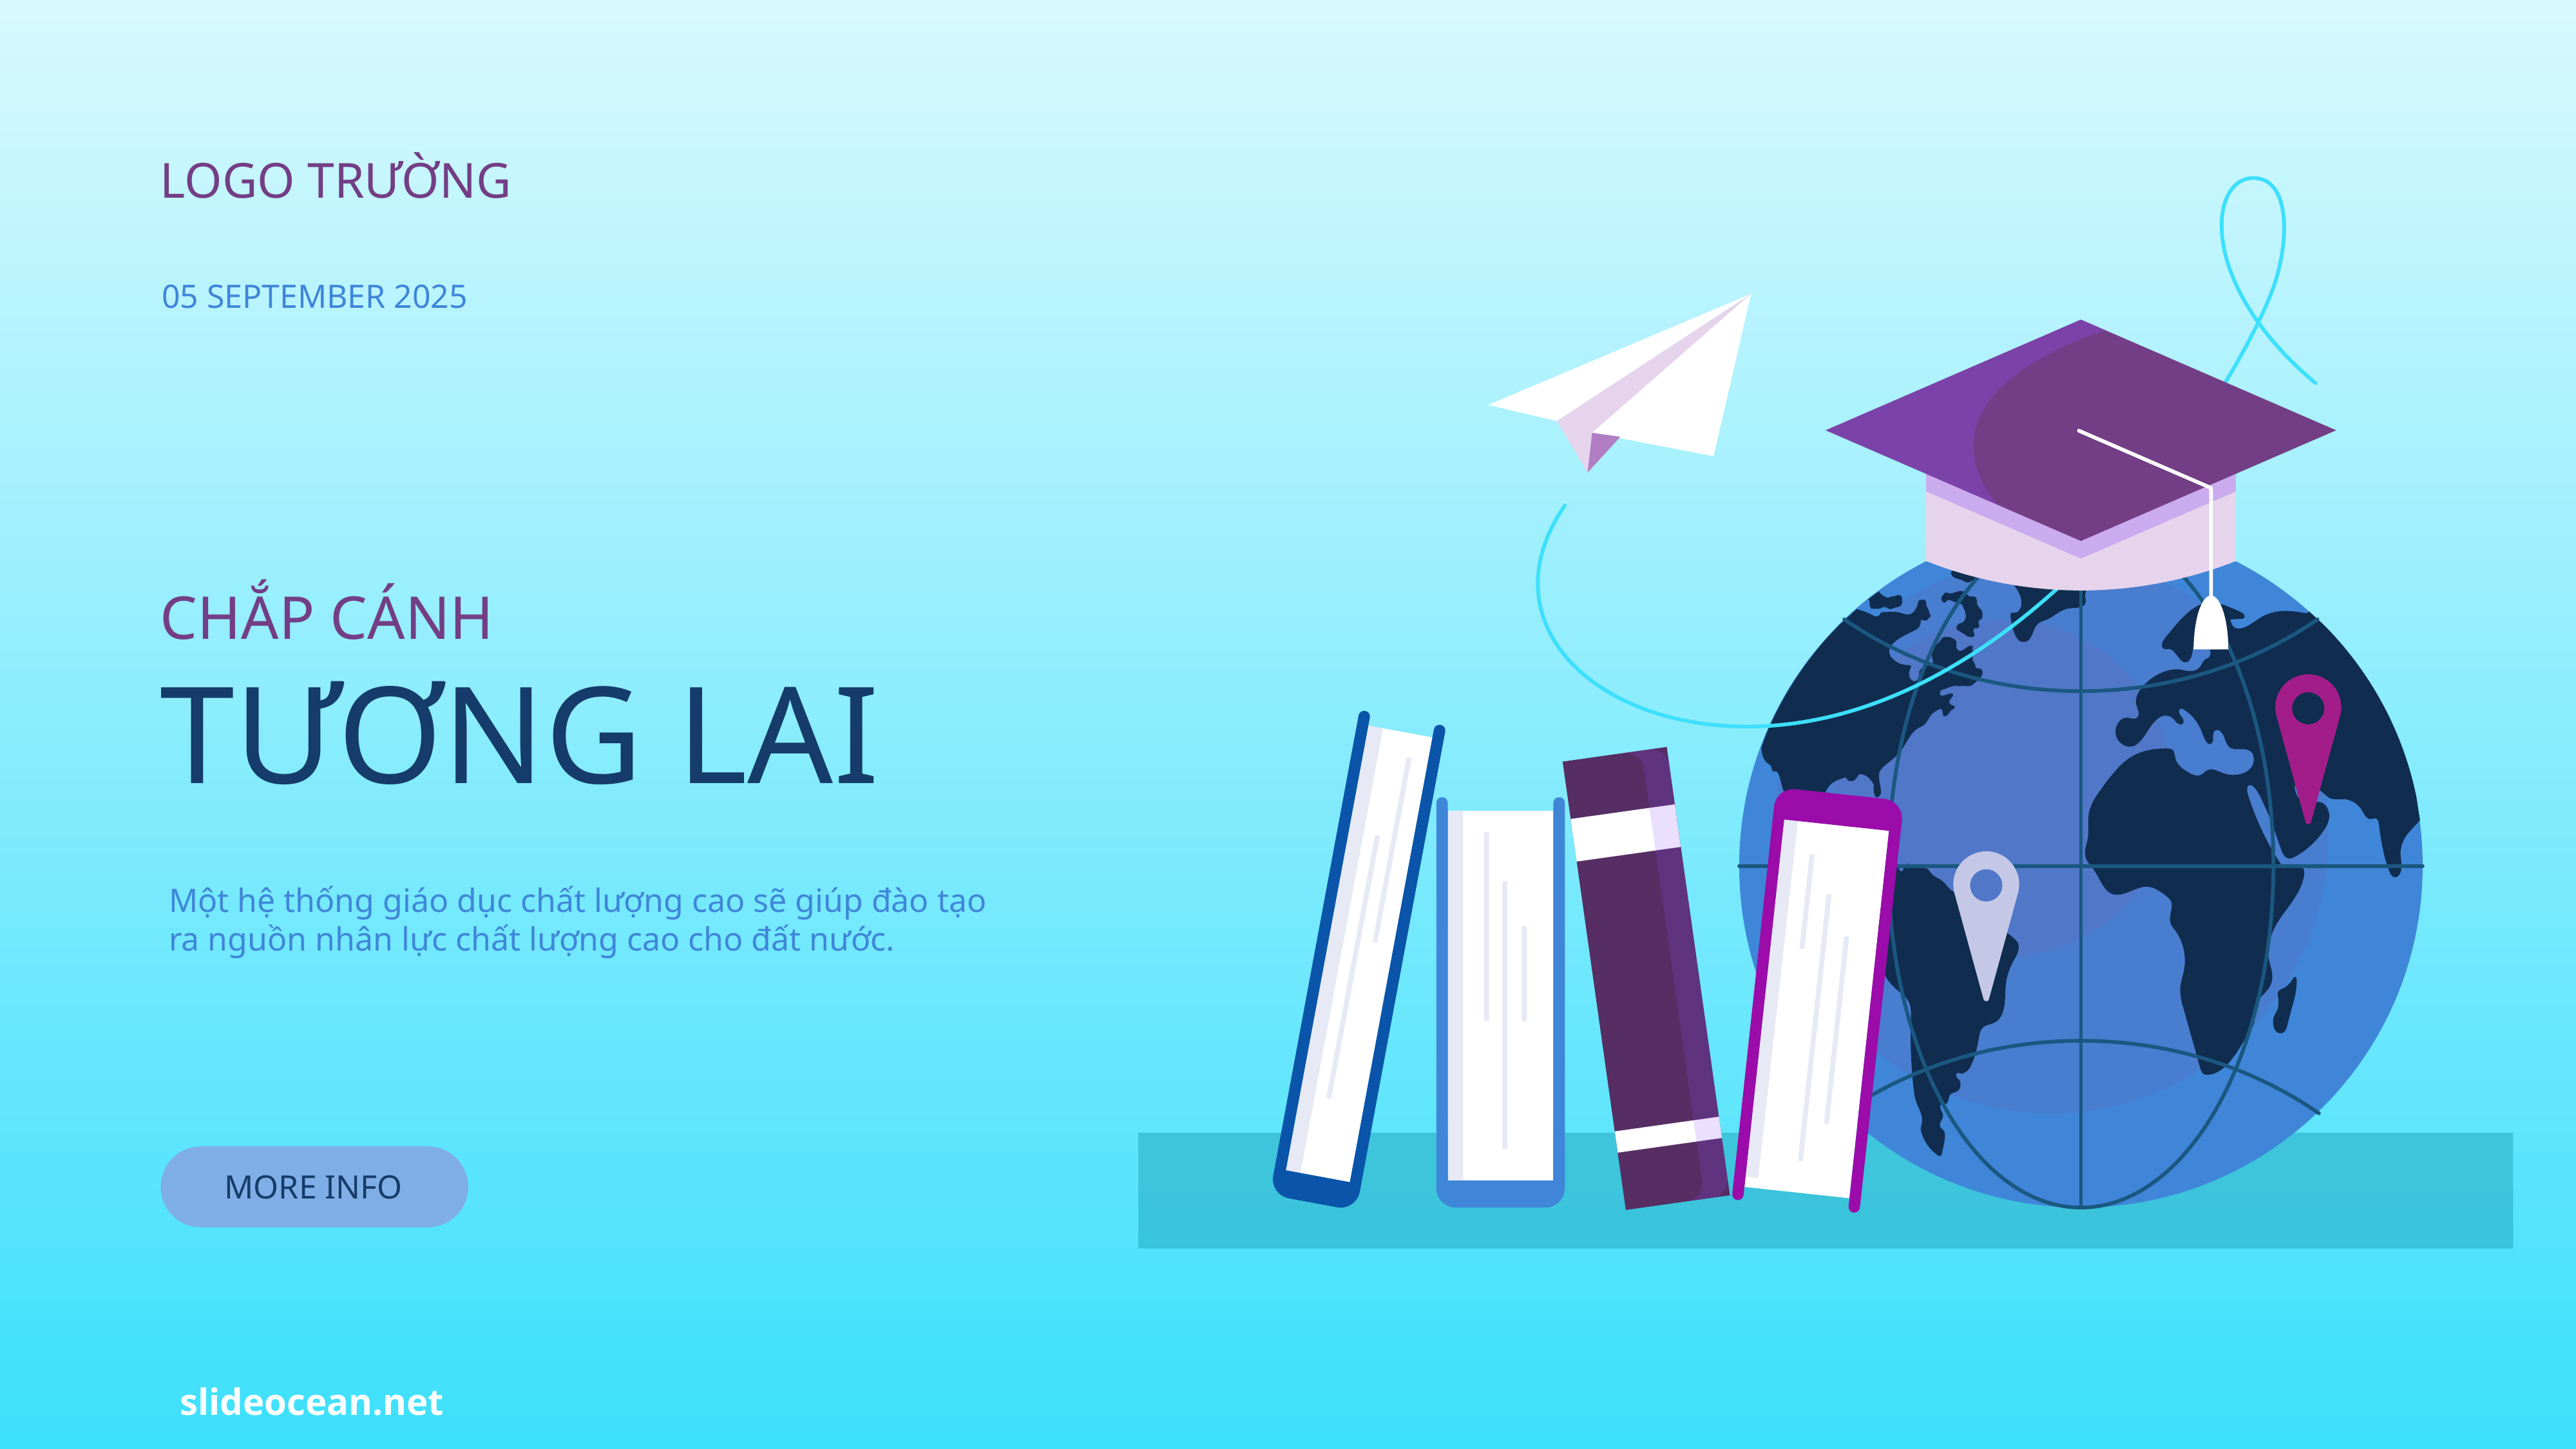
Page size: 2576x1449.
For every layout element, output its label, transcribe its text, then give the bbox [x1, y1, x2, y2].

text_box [142, 145, 1335, 1227]
text_box [1538, 462, 1826, 727]
text_box [1592, 294, 1751, 457]
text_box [1573, 749, 1728, 1205]
text_box [1557, 294, 1750, 472]
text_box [1826, 319, 2336, 650]
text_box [1739, 524, 2423, 1208]
text_box [2221, 178, 2284, 319]
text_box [1445, 797, 1565, 1208]
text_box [1732, 789, 1902, 1213]
text_box [1488, 294, 1749, 421]
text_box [1335, 710, 1445, 1208]
text_box slideocean.net [170, 1374, 454, 1428]
text_box [1587, 433, 1621, 473]
text_box [0, 0, 2576, 1449]
text_box [1138, 1132, 2514, 1249]
